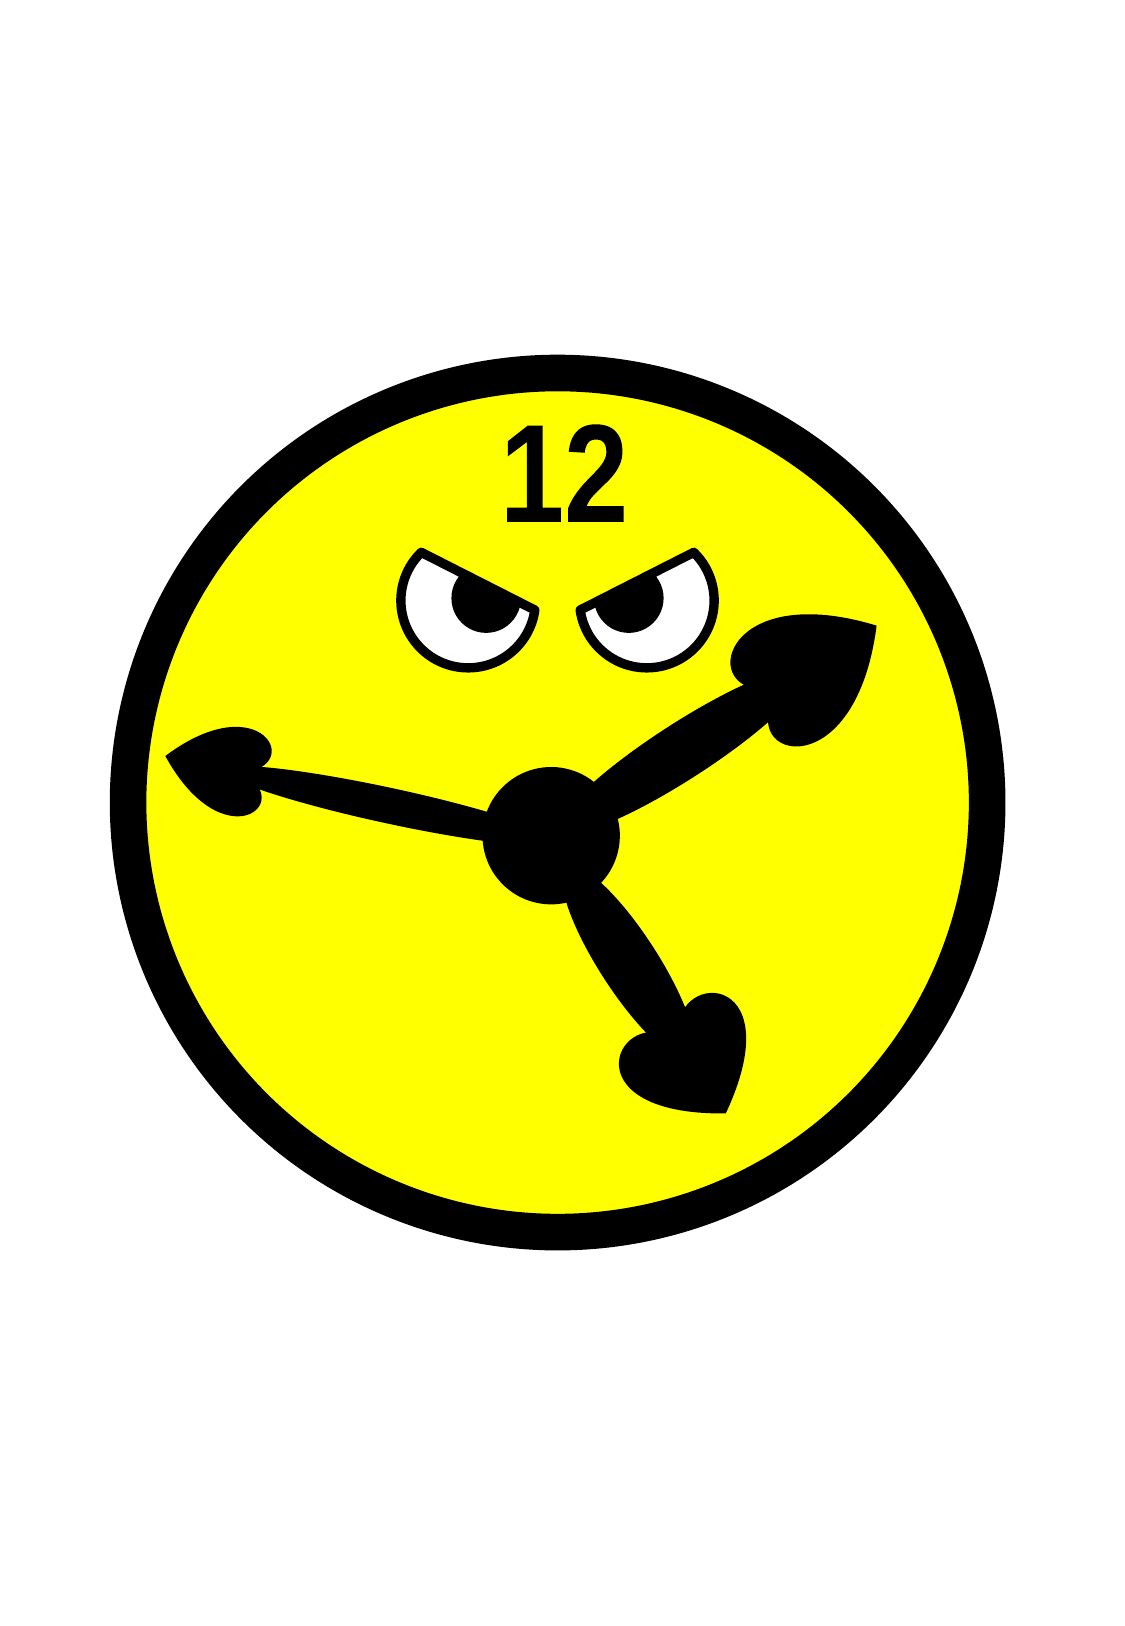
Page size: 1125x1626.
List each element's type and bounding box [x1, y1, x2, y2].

text_box [109, 354, 1006, 1251]
